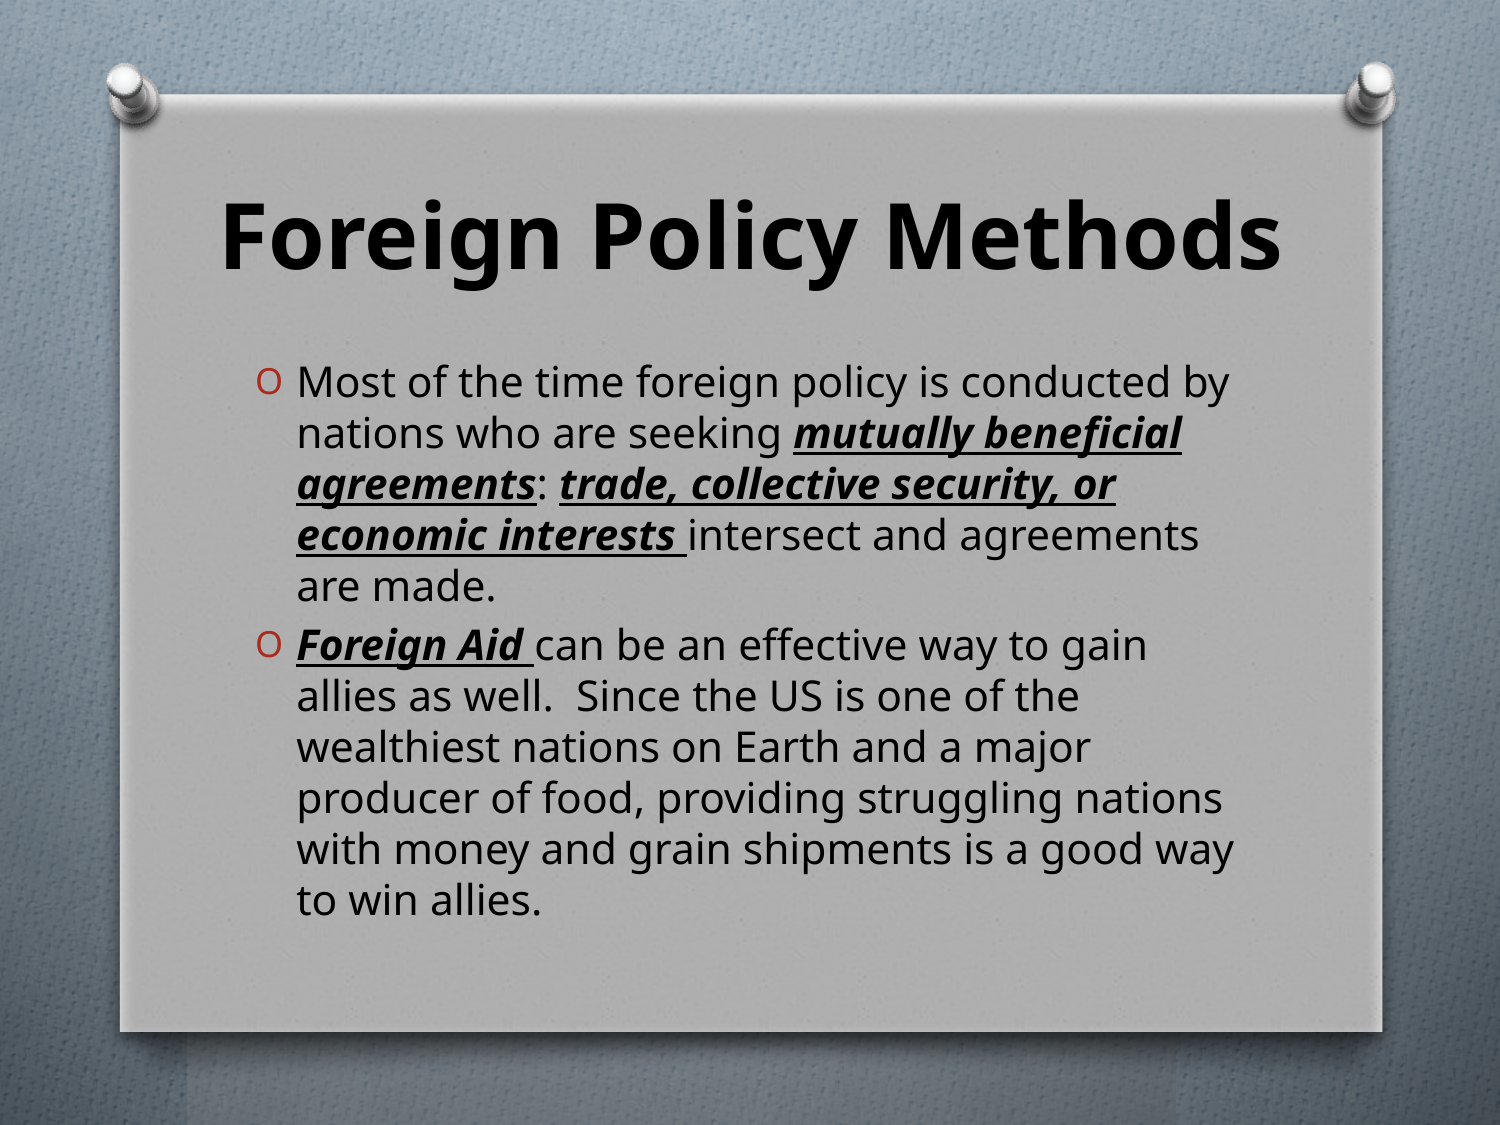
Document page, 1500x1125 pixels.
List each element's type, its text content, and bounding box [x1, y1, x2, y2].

picture [1317, 35, 1439, 156]
picture [75, 29, 198, 153]
title Foreign Policy Methods [179, 134, 1323, 332]
list Most of the time foreign policy is conducted by nations who are seeking mutually beneficial agreements: trade, collective security, or economic interests intersect and agreements are made. Foreign Aid can be an effective way to gain allies as well. Since the US is one of the wealthiest nations on Earth and a major producer of food, providing struggling nations with money and grain shipments is a good way to win allies. [240, 347, 1257, 939]
